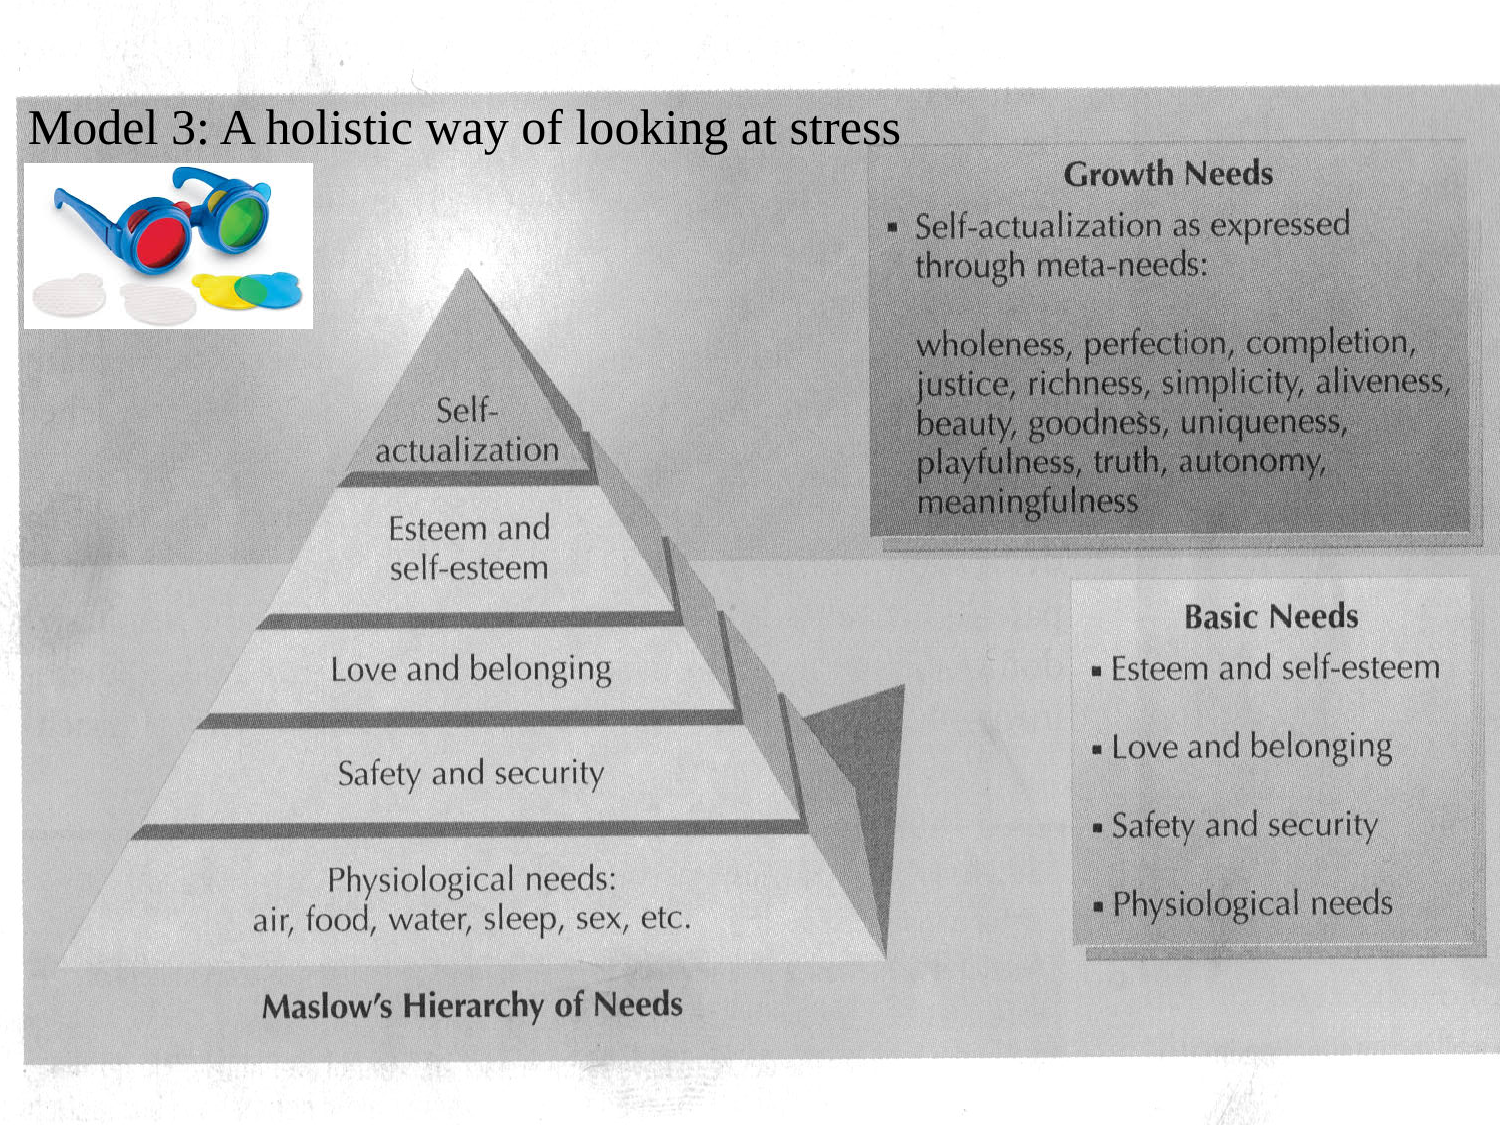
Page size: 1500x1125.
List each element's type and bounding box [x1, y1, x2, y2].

picture [24, 162, 313, 329]
list [0, 0, 1500, 1125]
